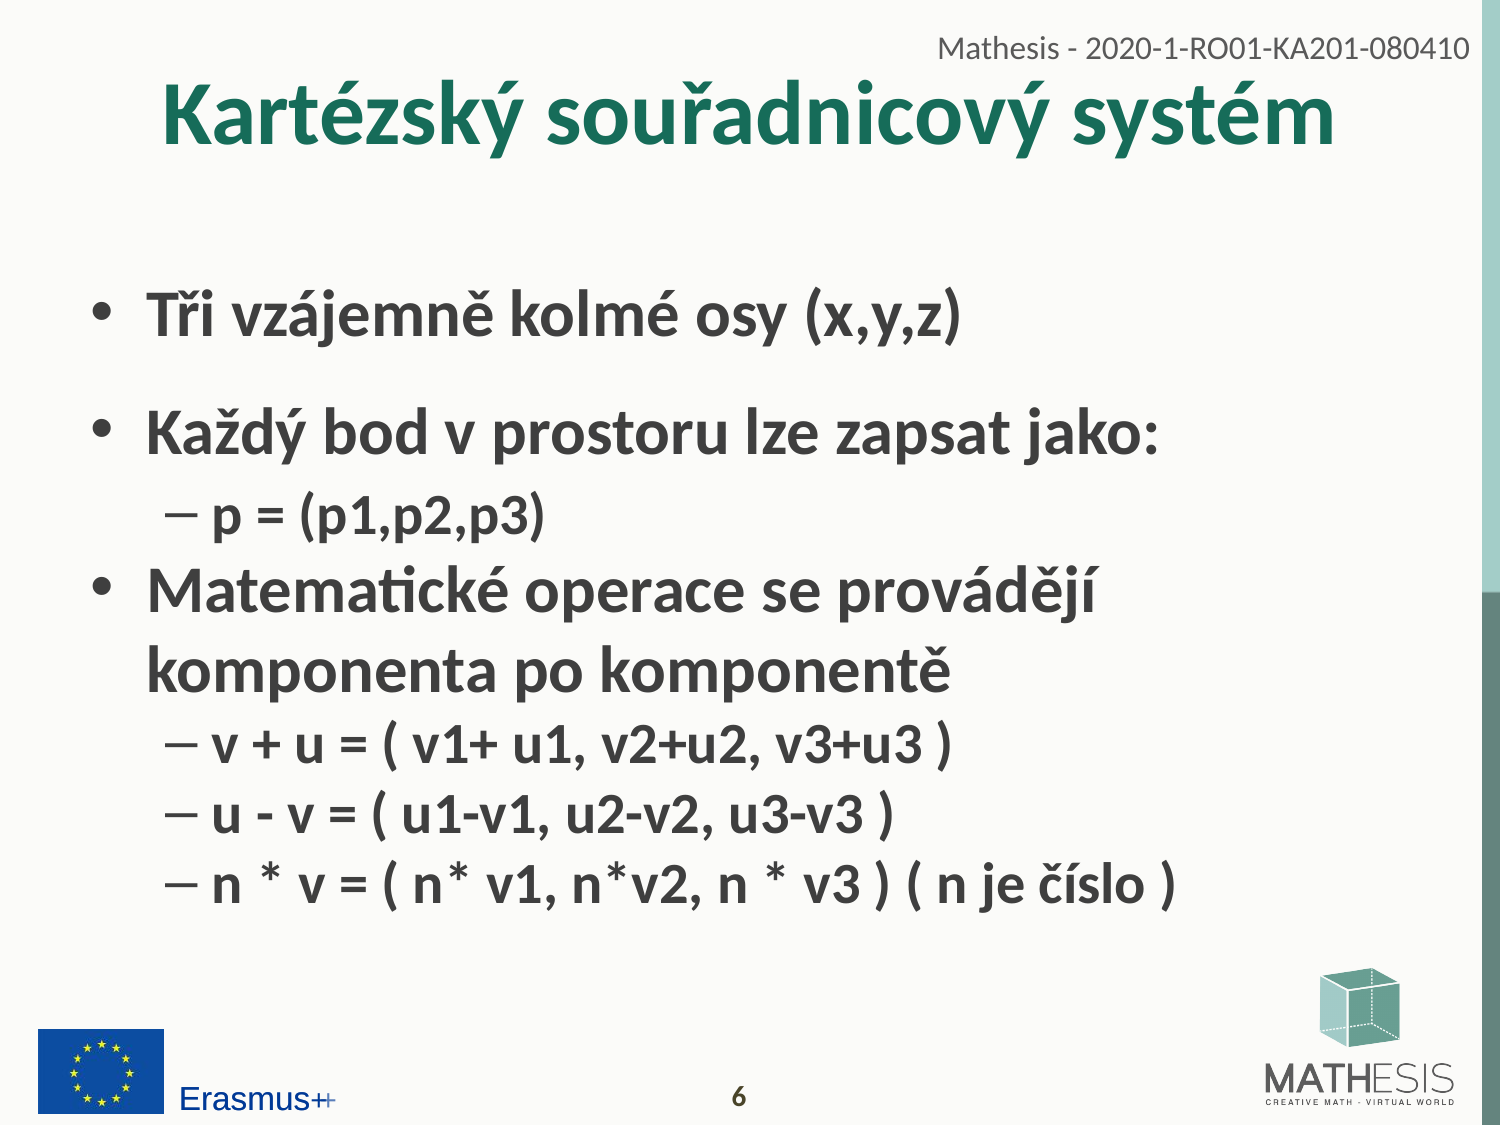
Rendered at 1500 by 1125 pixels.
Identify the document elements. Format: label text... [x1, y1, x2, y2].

title Kartézský souřadnicový systém [75, 45, 1425, 233]
picture [38, 1029, 164, 1114]
list Tři vzájemně kolmé osy (x,y,z) Každý bod v prostoru lze zapsat jako: p = (p1,p2,p3) Matematické operace se provádějí komponenta po komponentě v + u = ( v1+ u1, v2+u2, v3+u3 ) u - v = ( u1-v1, u2-v2, u3-v3 ) n * v = ( n* v1, n*v2, n * v3 ) ( n je číslo ) [75, 262, 1425, 1005]
